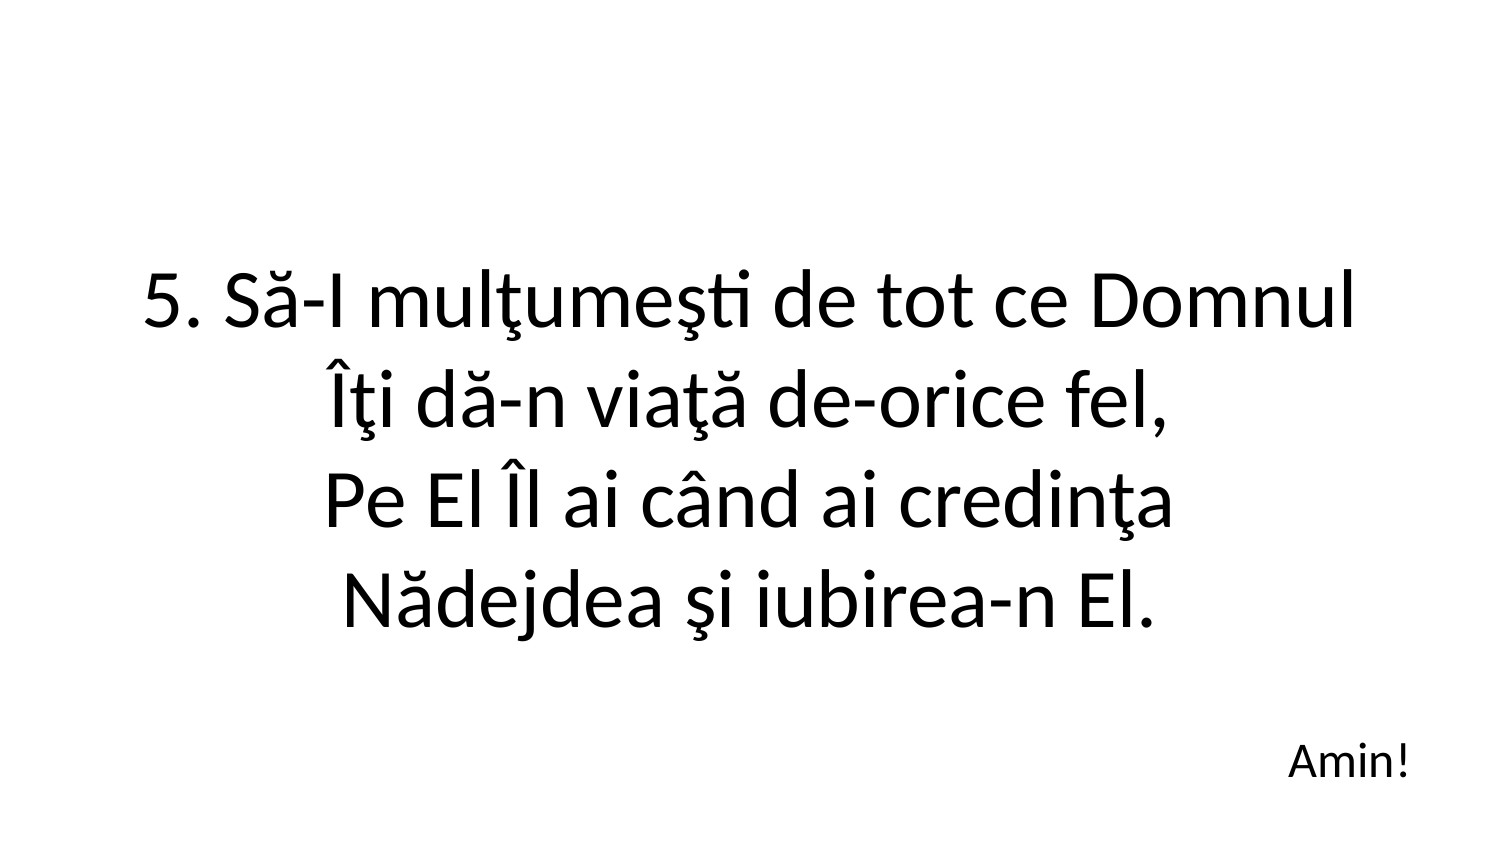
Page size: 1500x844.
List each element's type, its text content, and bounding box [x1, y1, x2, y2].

text_box Amin! [1273, 674, 1427, 795]
text_box 5. Să-I mulţumeşti de tot ce Domnul Îţi dă-n viaţă de-orice fel, Pe El Îl ai când ai credinţa Nădejdea şi iubirea-n El. [126, 192, 1374, 652]
